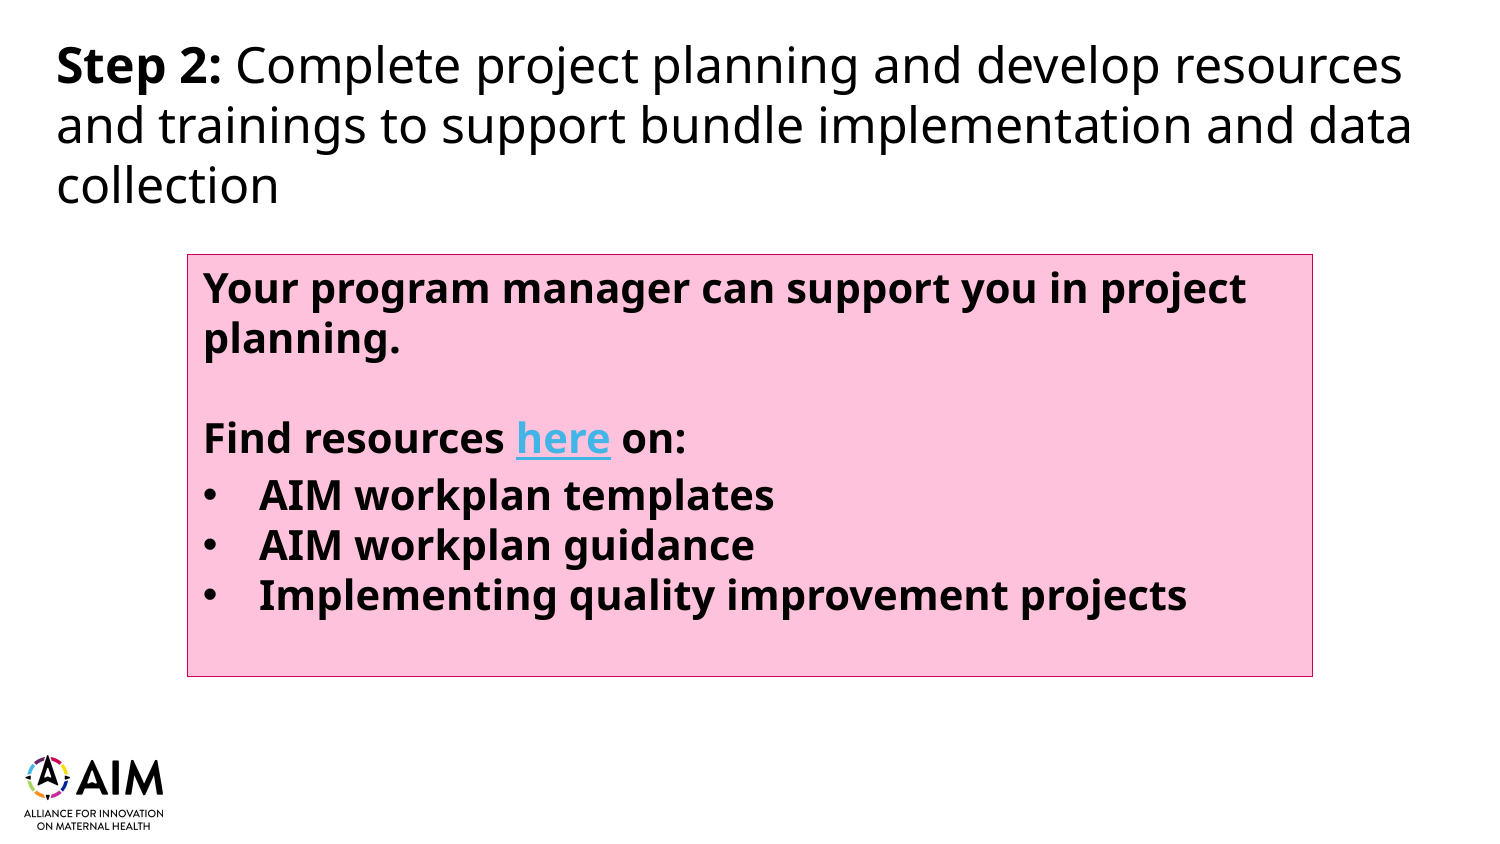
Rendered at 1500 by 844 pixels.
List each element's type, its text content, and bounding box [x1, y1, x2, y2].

text_box Your program manager can support you in project planning. Find resources here on: AIM workplan templates AIM workplan guidance Implementing quality improvement projects [187, 254, 1313, 677]
subtitle [60, 213, 1440, 766]
picture [24, 755, 163, 830]
title Step 2: Complete project planning and develop resources and trainings to support bundle implementation and data collection [41, 93, 1459, 229]
